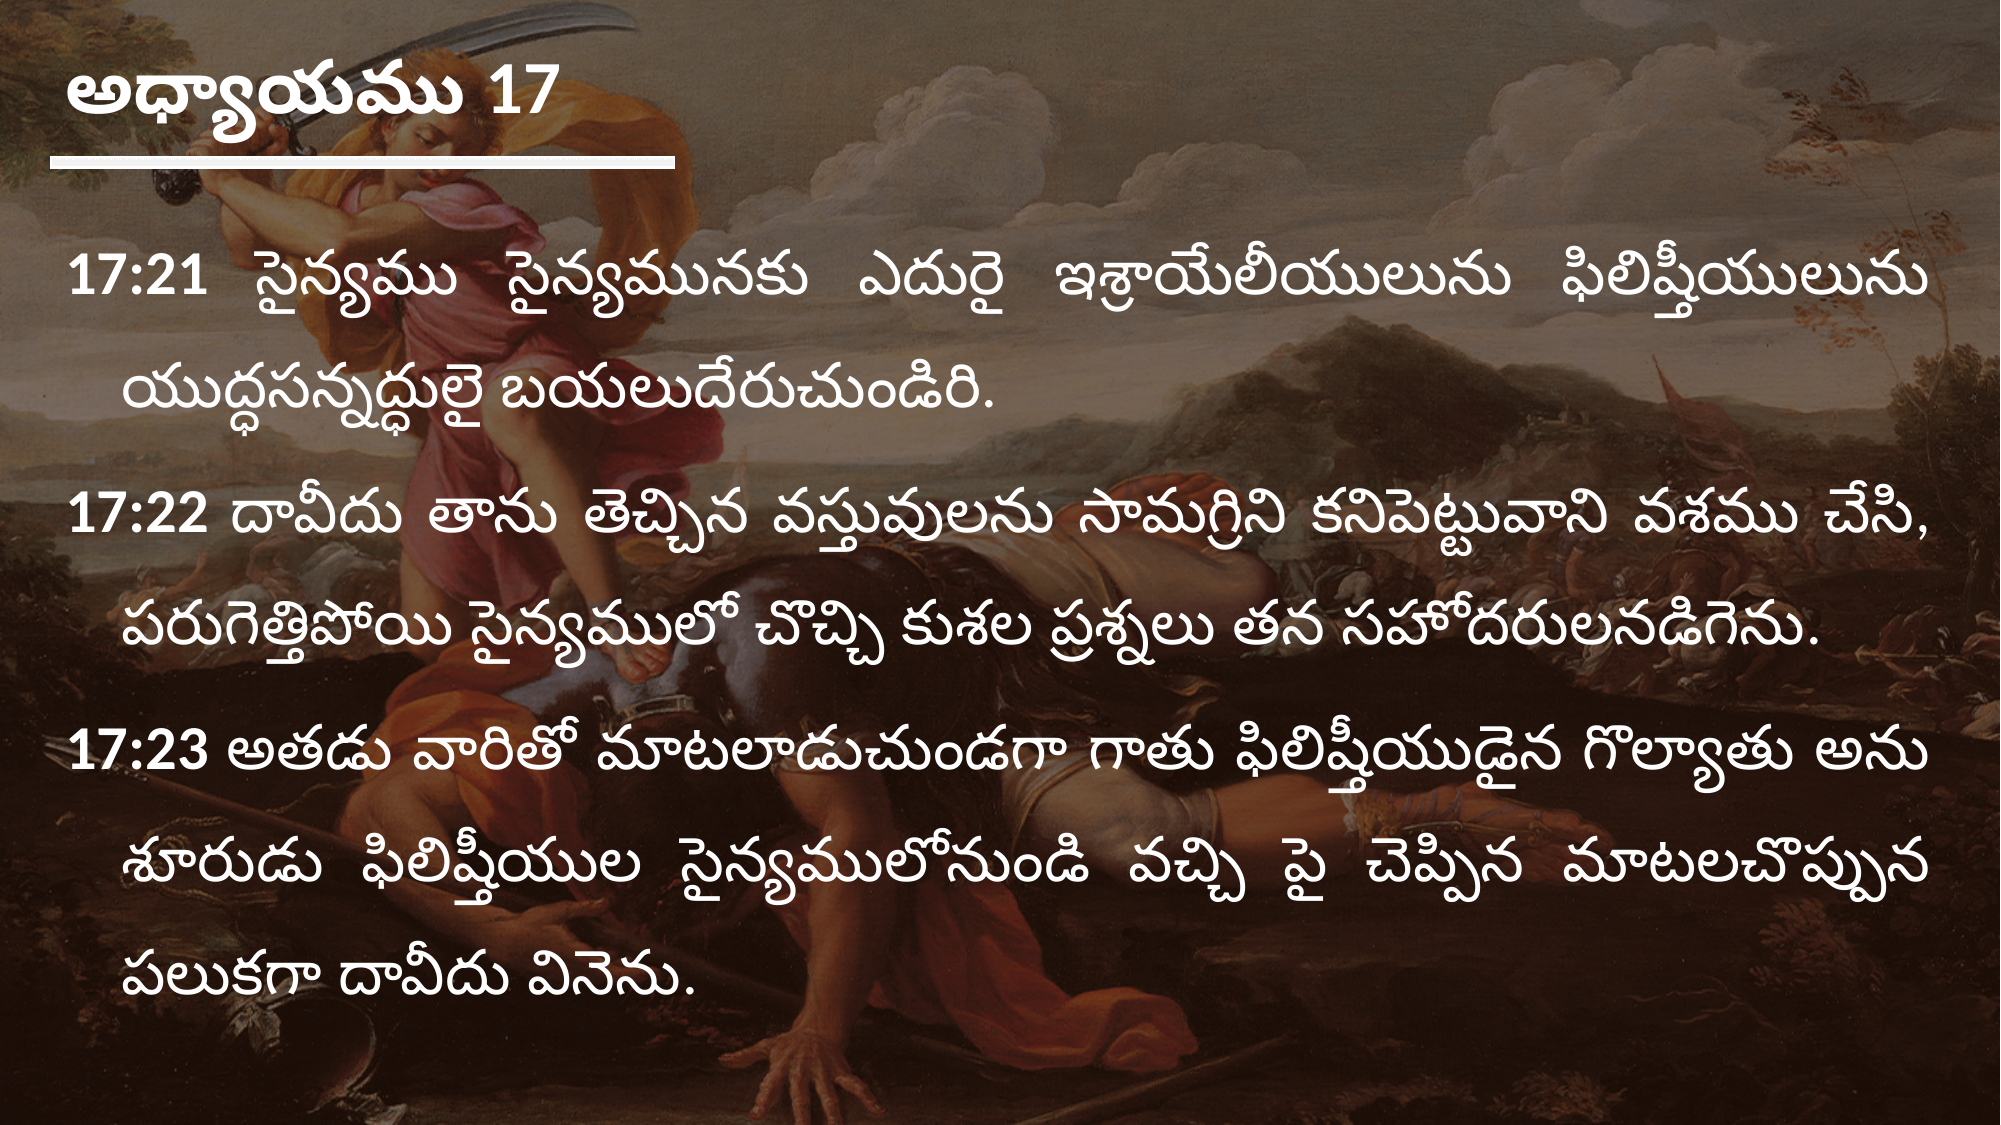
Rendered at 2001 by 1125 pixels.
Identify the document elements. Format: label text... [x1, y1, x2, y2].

list 17:21 సైన్యము సైన్యమునకు ఎదురై ఇశ్రాయేలీయులును ఫిలిష్తీయులును యుద్ధసన్నద్ధులై బయలుదేరుచుండిరి. 17:22 దావీదు తాను తెచ్చిన వస్తువులను సామగ్రిని కనిపెట్టువాని వశము చేసి, పరుగెత్తిపోయి సైన్యములో చొచ్చి కుశల ప్రశ్నలు తన సహోదరులనడిగెను. 17:23 అతడు వారితో మాటలాడుచుండగా గాతు ఫిలిష్తీయుడైన గొల్యాతు అను శూరుడు ఫిలిష్తీయుల సైన్యములోనుండి వచ్చి పై చెప్పిన మాటలచొప్పున పలుకగా దావీదు వినెను. [50, 187, 1946, 1063]
picture [0, 0, 2000, 1125]
title అధ్యాయము 17 [50, 0, 1925, 167]
